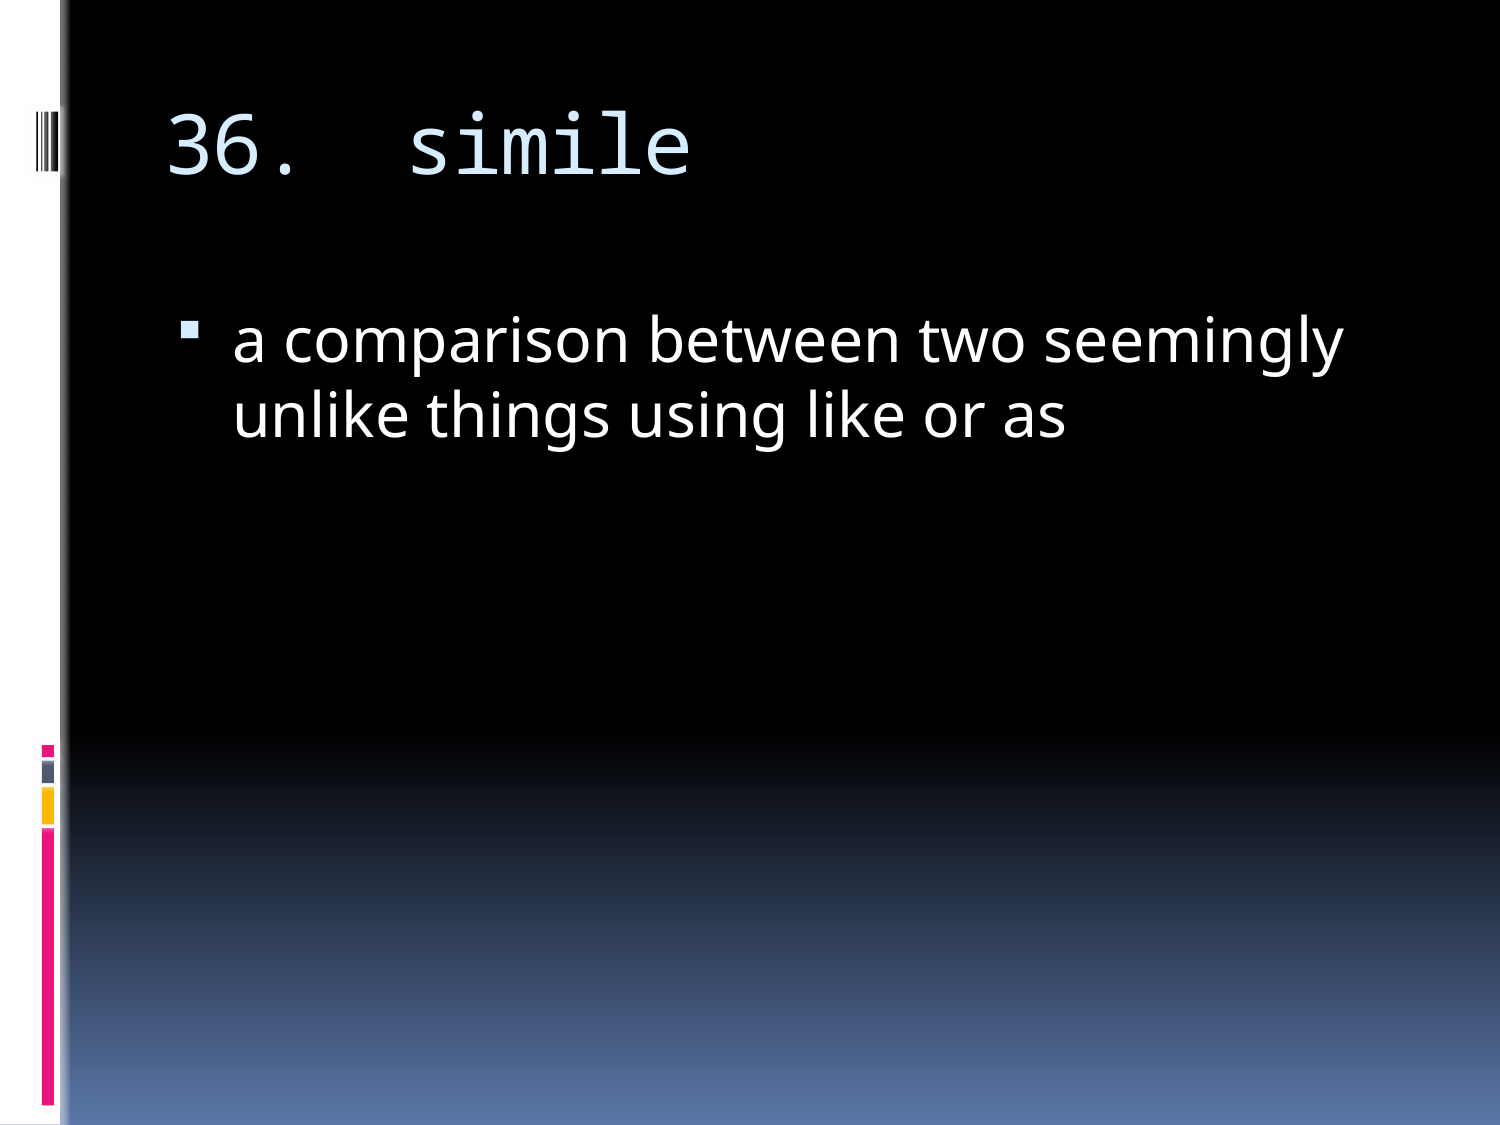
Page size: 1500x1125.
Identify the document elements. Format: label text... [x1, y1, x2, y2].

title 36. simile [150, 83, 1425, 234]
list a comparison between two seemingly unlike things using like or as [150, 292, 1425, 1043]
